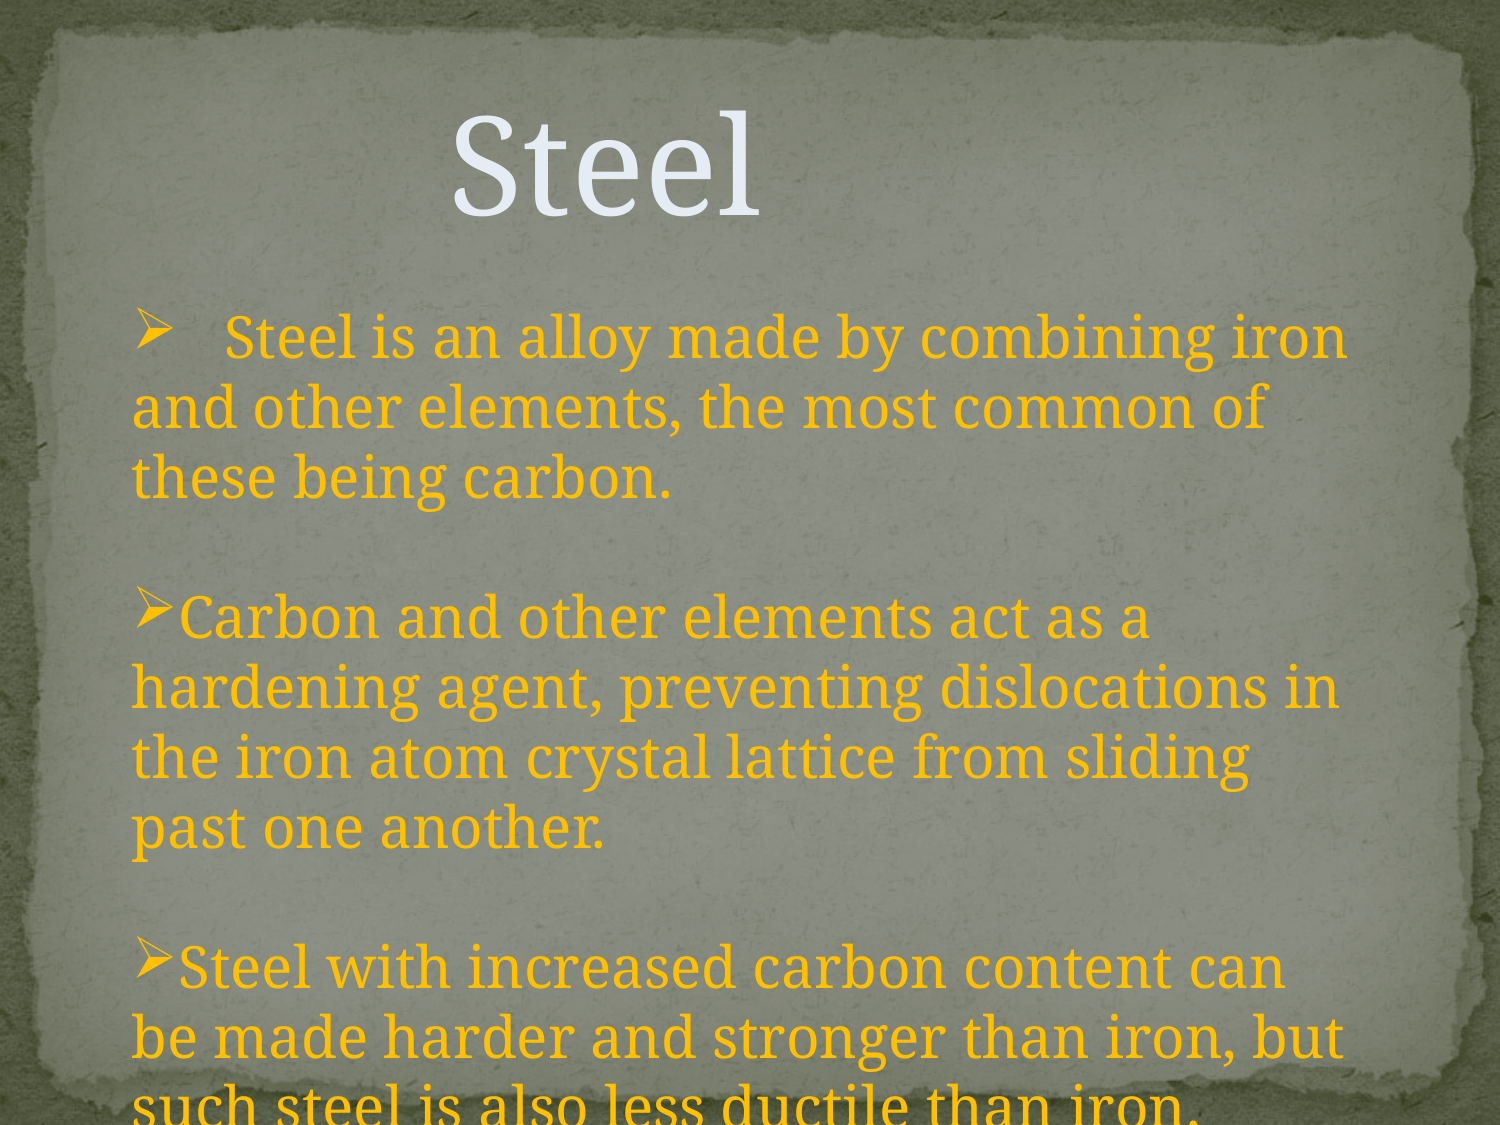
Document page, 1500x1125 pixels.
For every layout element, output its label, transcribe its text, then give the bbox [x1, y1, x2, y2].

text_box Steel is an alloy made by combining iron and other elements, the most common of these being carbon. Carbon and other elements act as a hardening agent, preventing dislocations in the iron atom crystal lattice from sliding past one another. Steel with increased carbon content can be made harder and stronger than iron, but such steel is also less ductile than iron. [117, 292, 1383, 1125]
text_box Steel [433, 70, 868, 250]
